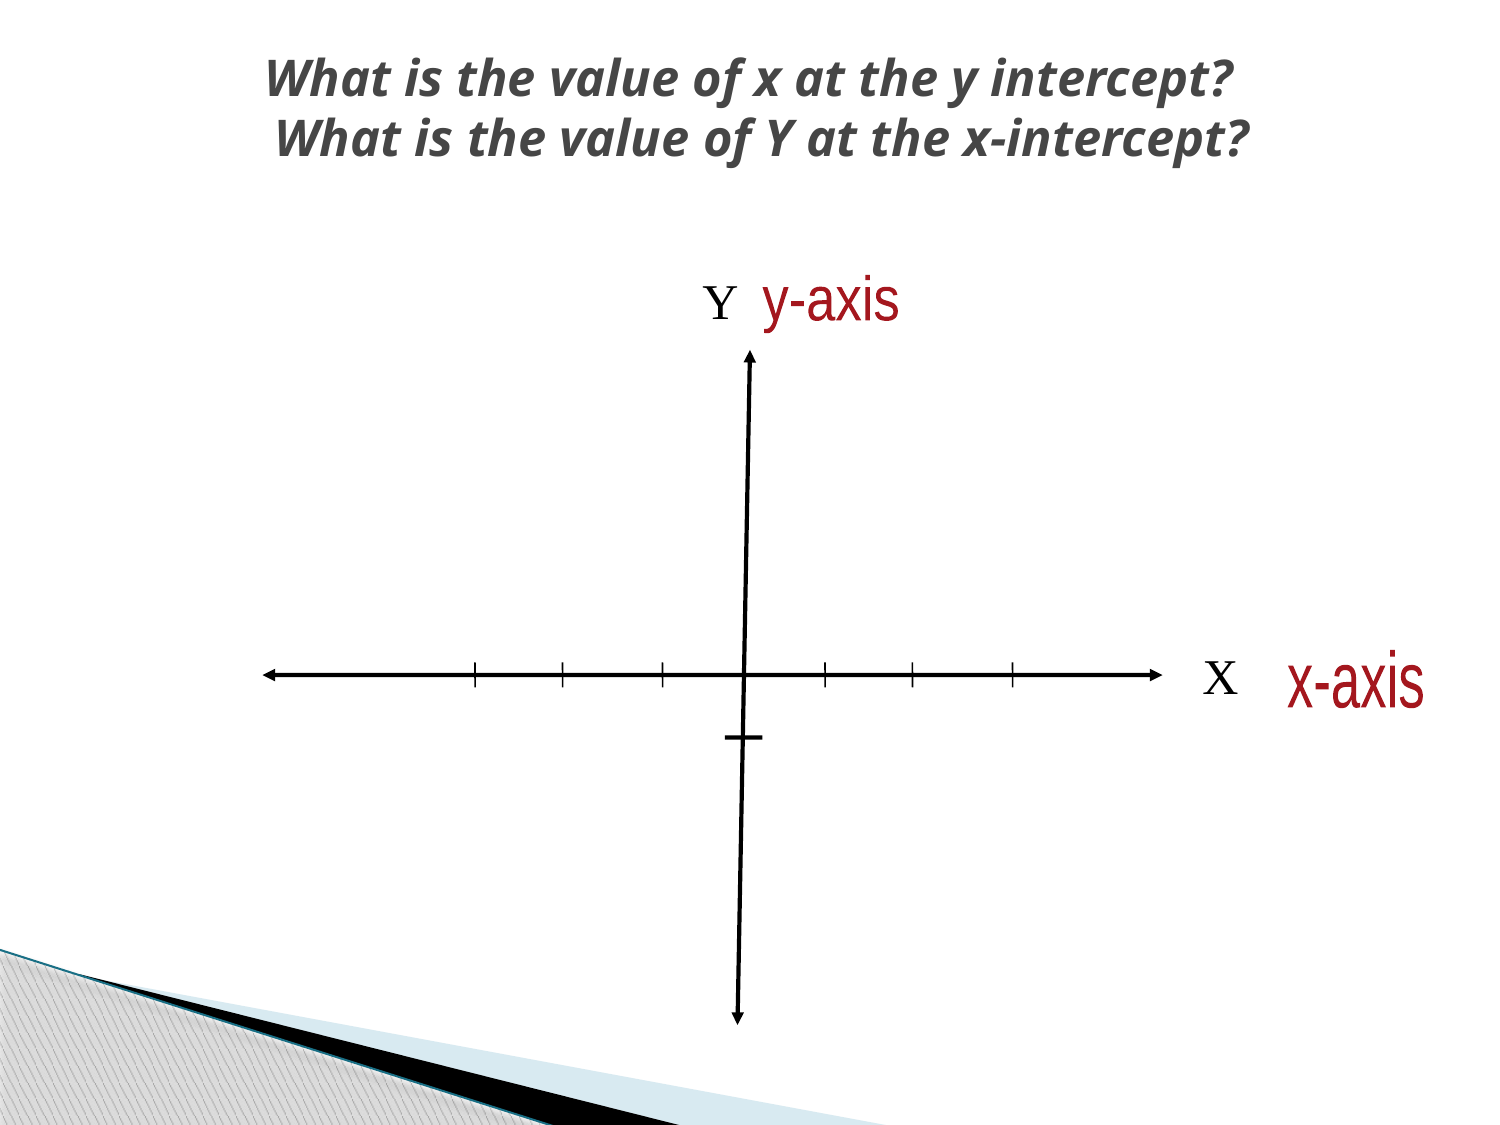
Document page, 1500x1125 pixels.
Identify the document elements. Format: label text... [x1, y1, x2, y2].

text_box X [1187, 637, 1254, 713]
text_box Y [687, 262, 750, 338]
text_box [731, 738, 744, 1025]
text_box [262, 668, 475, 682]
title What is the value of x at the y intercept? What is the value of Y at the x-intercept? [24, 37, 1500, 175]
text_box [1013, 668, 1163, 682]
text_box [743, 349, 756, 674]
